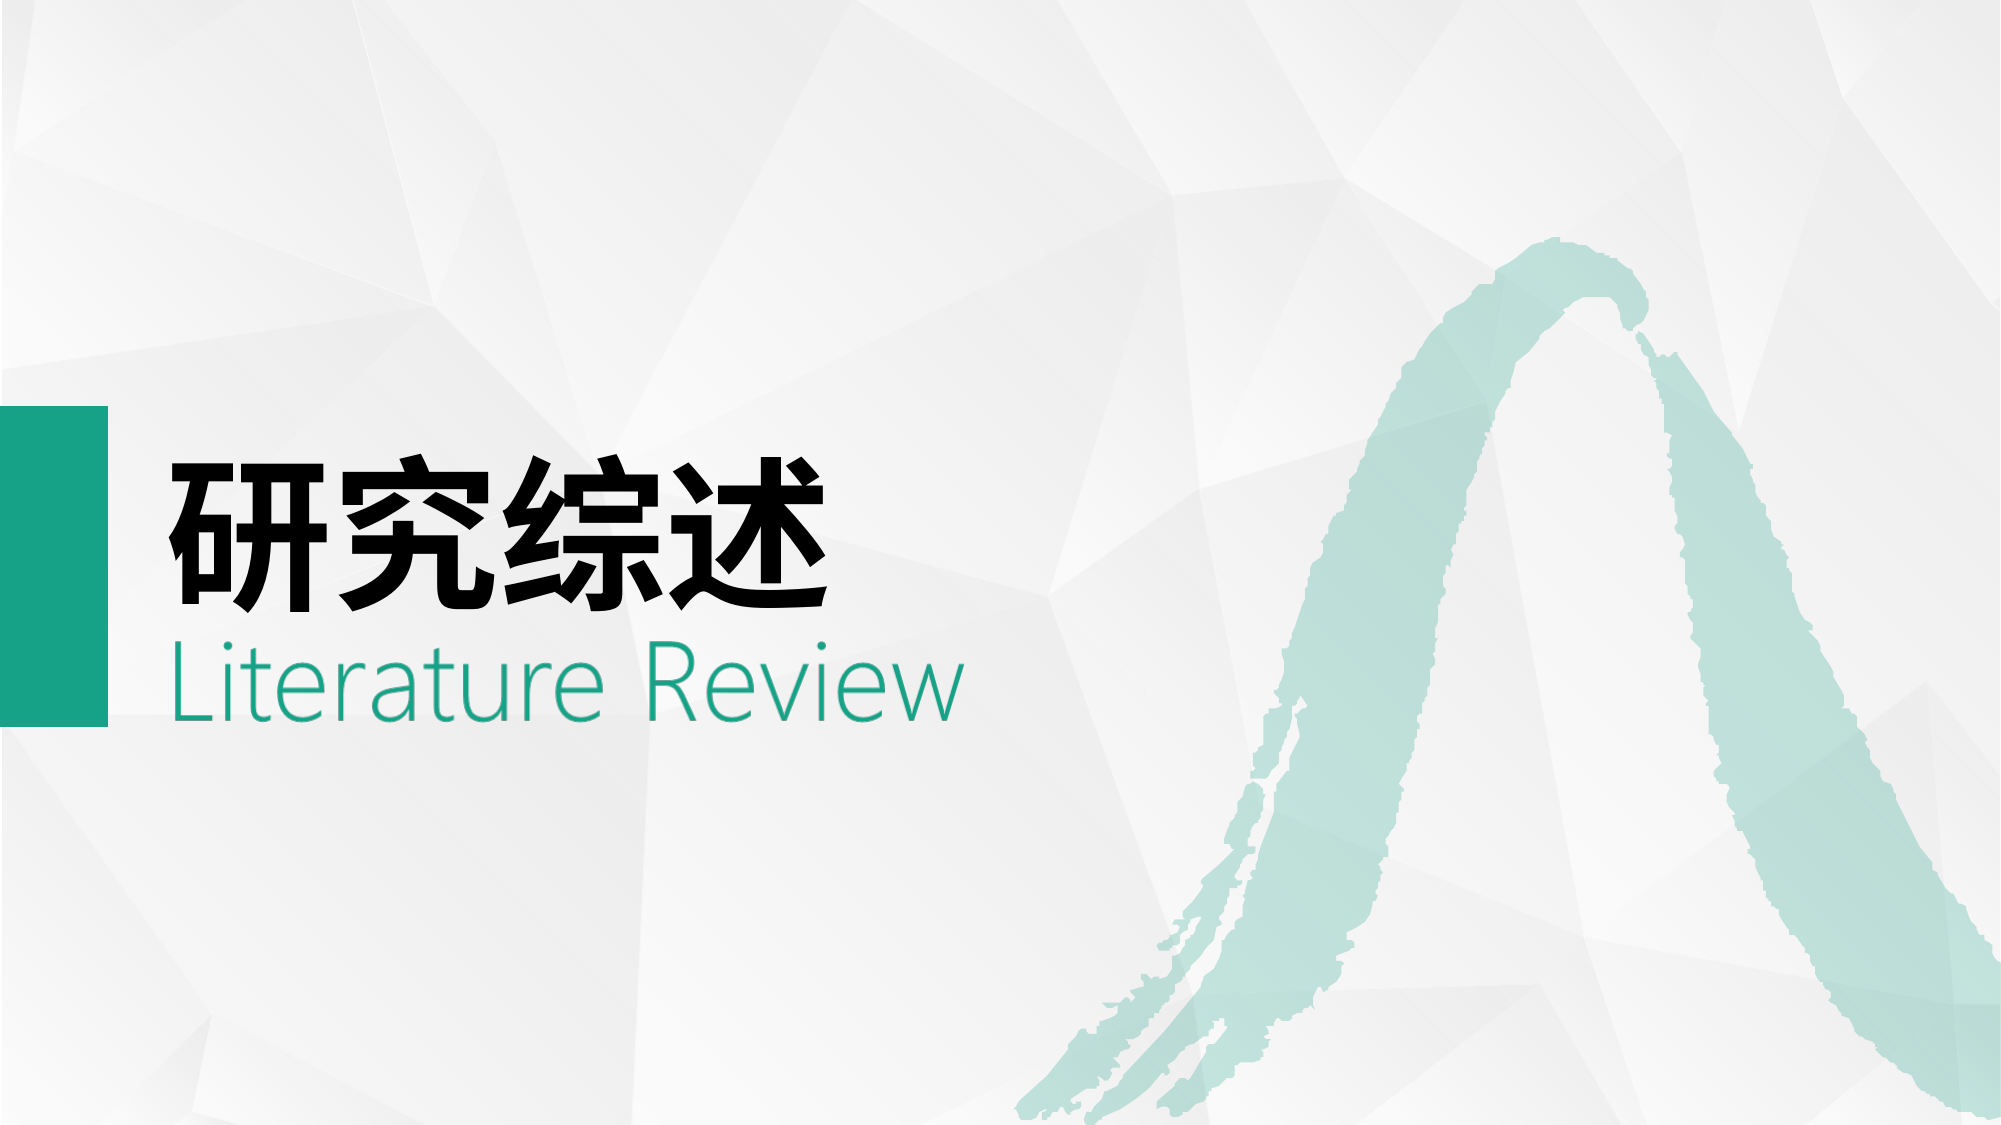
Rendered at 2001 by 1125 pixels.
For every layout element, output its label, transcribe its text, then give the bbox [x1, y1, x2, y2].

picture [0, 0, 2001, 1125]
list 研究综述 [151, 445, 1864, 647]
